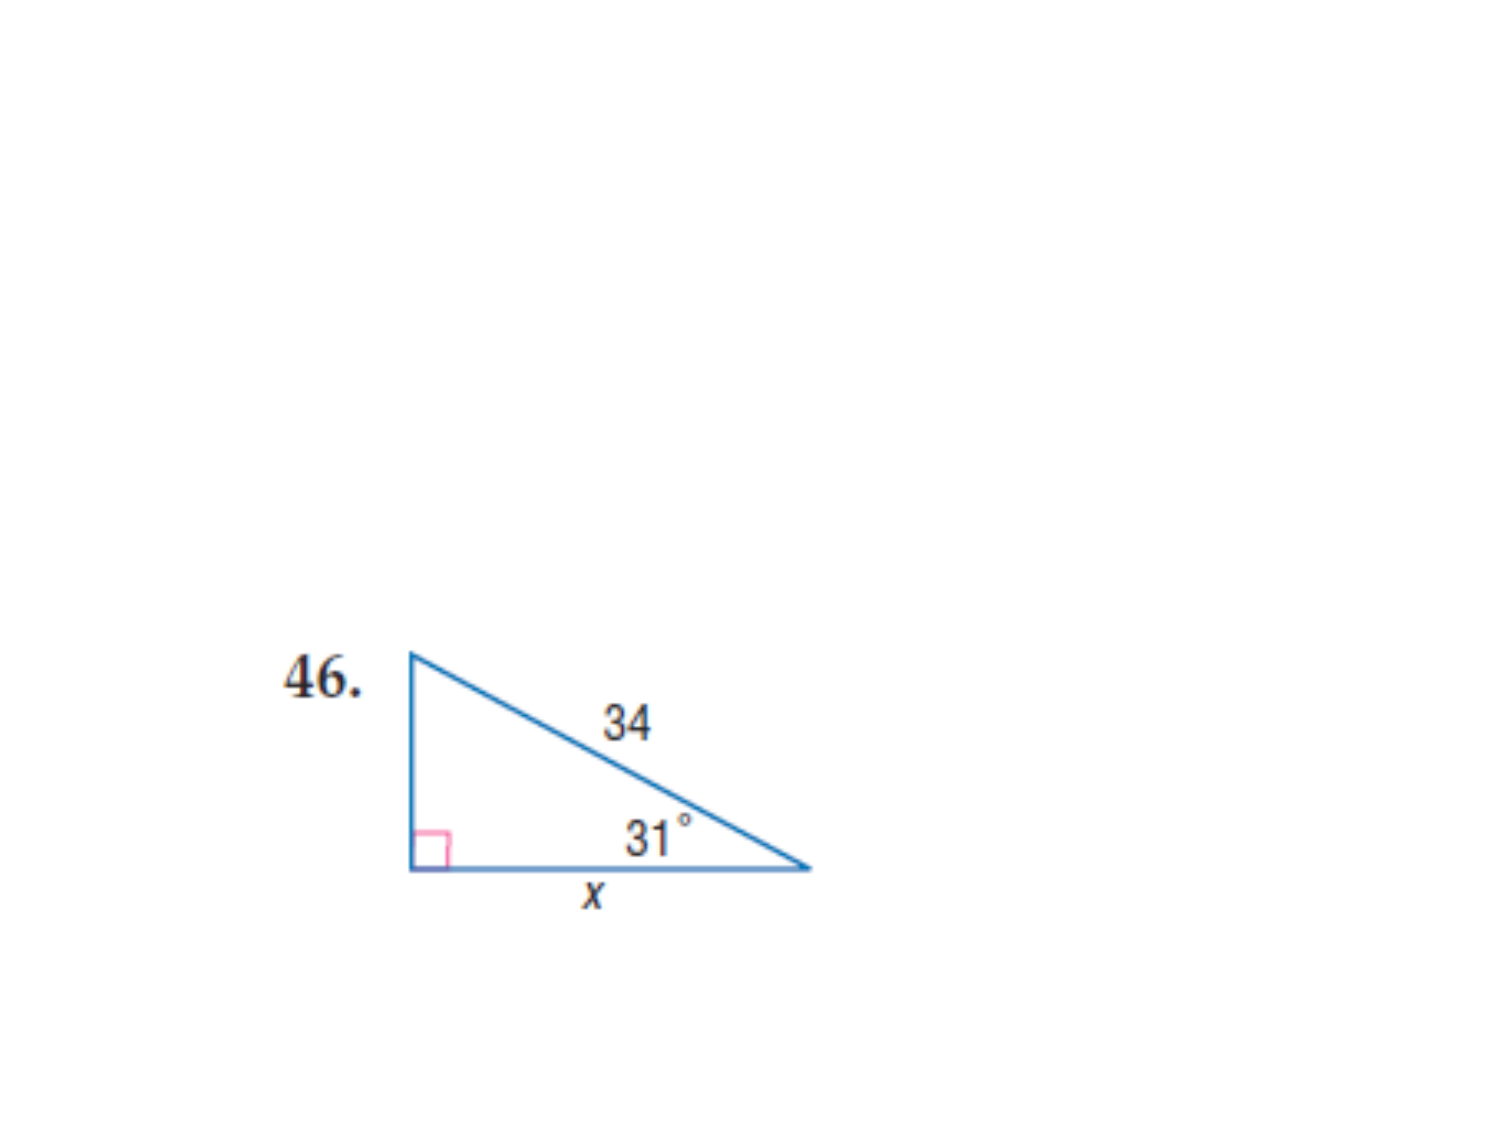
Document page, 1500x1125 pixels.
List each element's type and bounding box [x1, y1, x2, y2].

list [212, 587, 988, 976]
